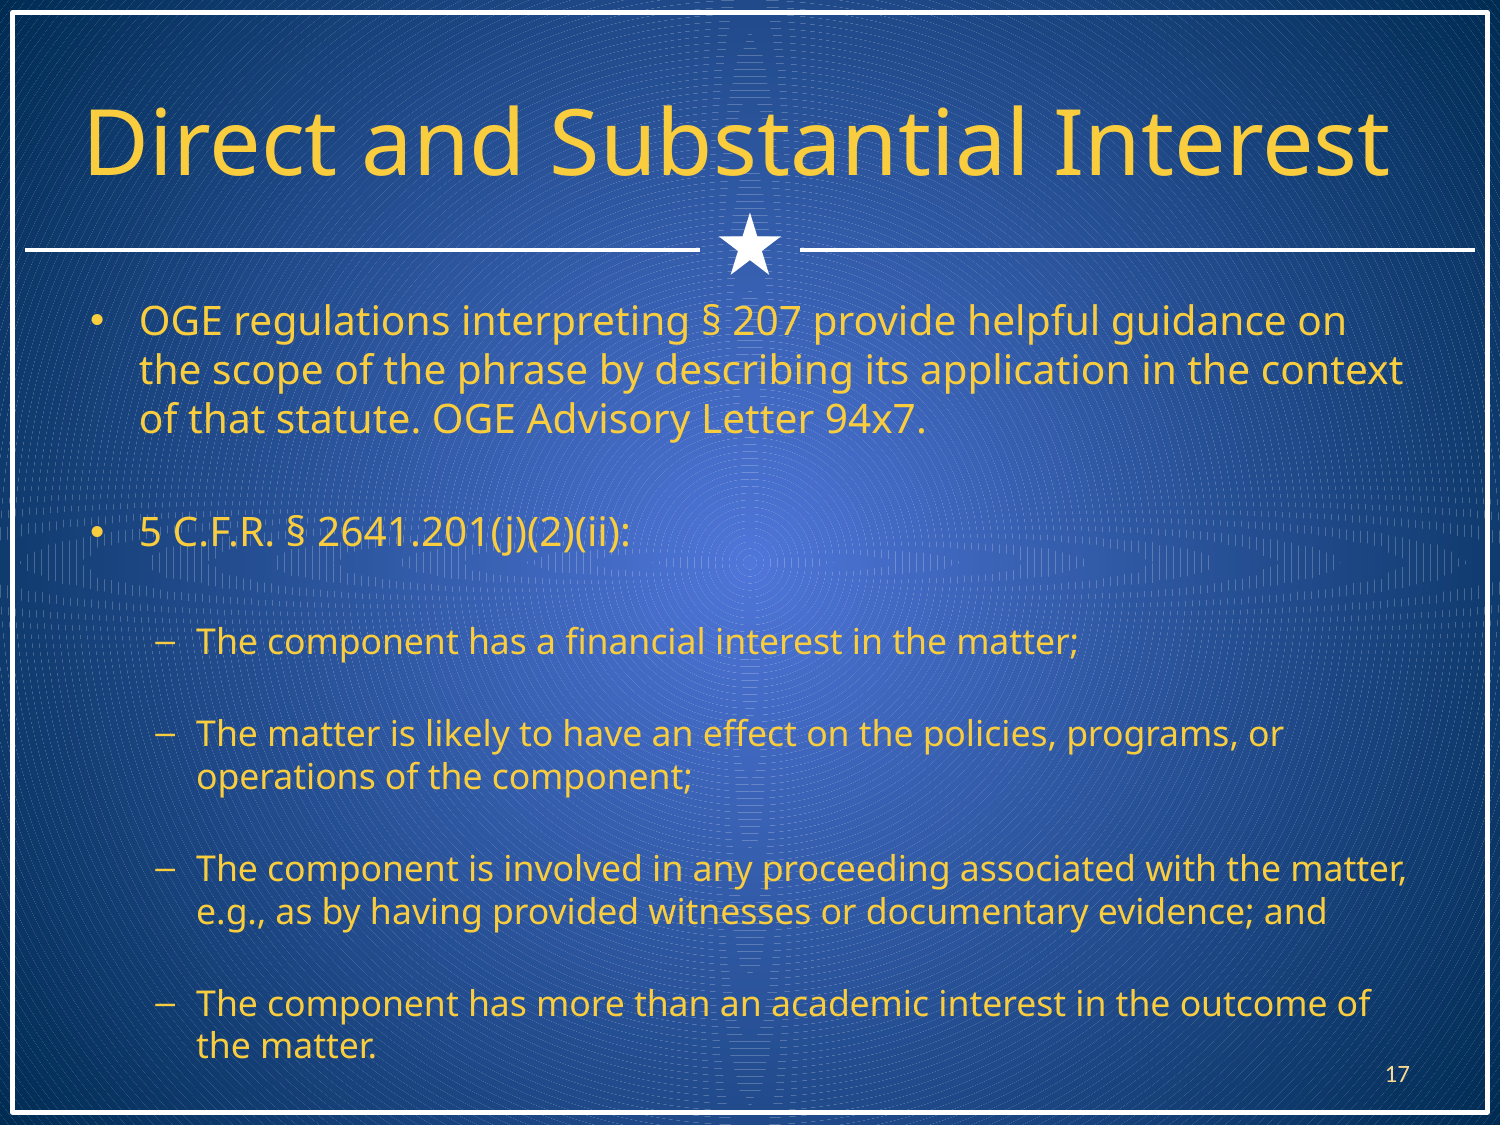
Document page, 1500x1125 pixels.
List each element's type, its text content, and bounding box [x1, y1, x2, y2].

slide_number 17 [1074, 1088, 1425, 1103]
title Direct and Substantial Interest [62, 45, 1413, 233]
list OGE regulations interpreting § 207 provide helpful guidance on the scope of the phrase by describing its application in the context of that statute. OGE Advisory Letter 94x7. 5 C.F.R. § 2641.201(j)(2)(ii): The component has a financial interest in the matter; The matter is likely to have an effect on the policies, programs, or operations of the component; The component is involved in any proceeding associated with the matter, e.g., as by having provided witnesses or documentary evidence; and The component has more than an academic interest in the outcome of the matter. [75, 287, 1425, 1088]
